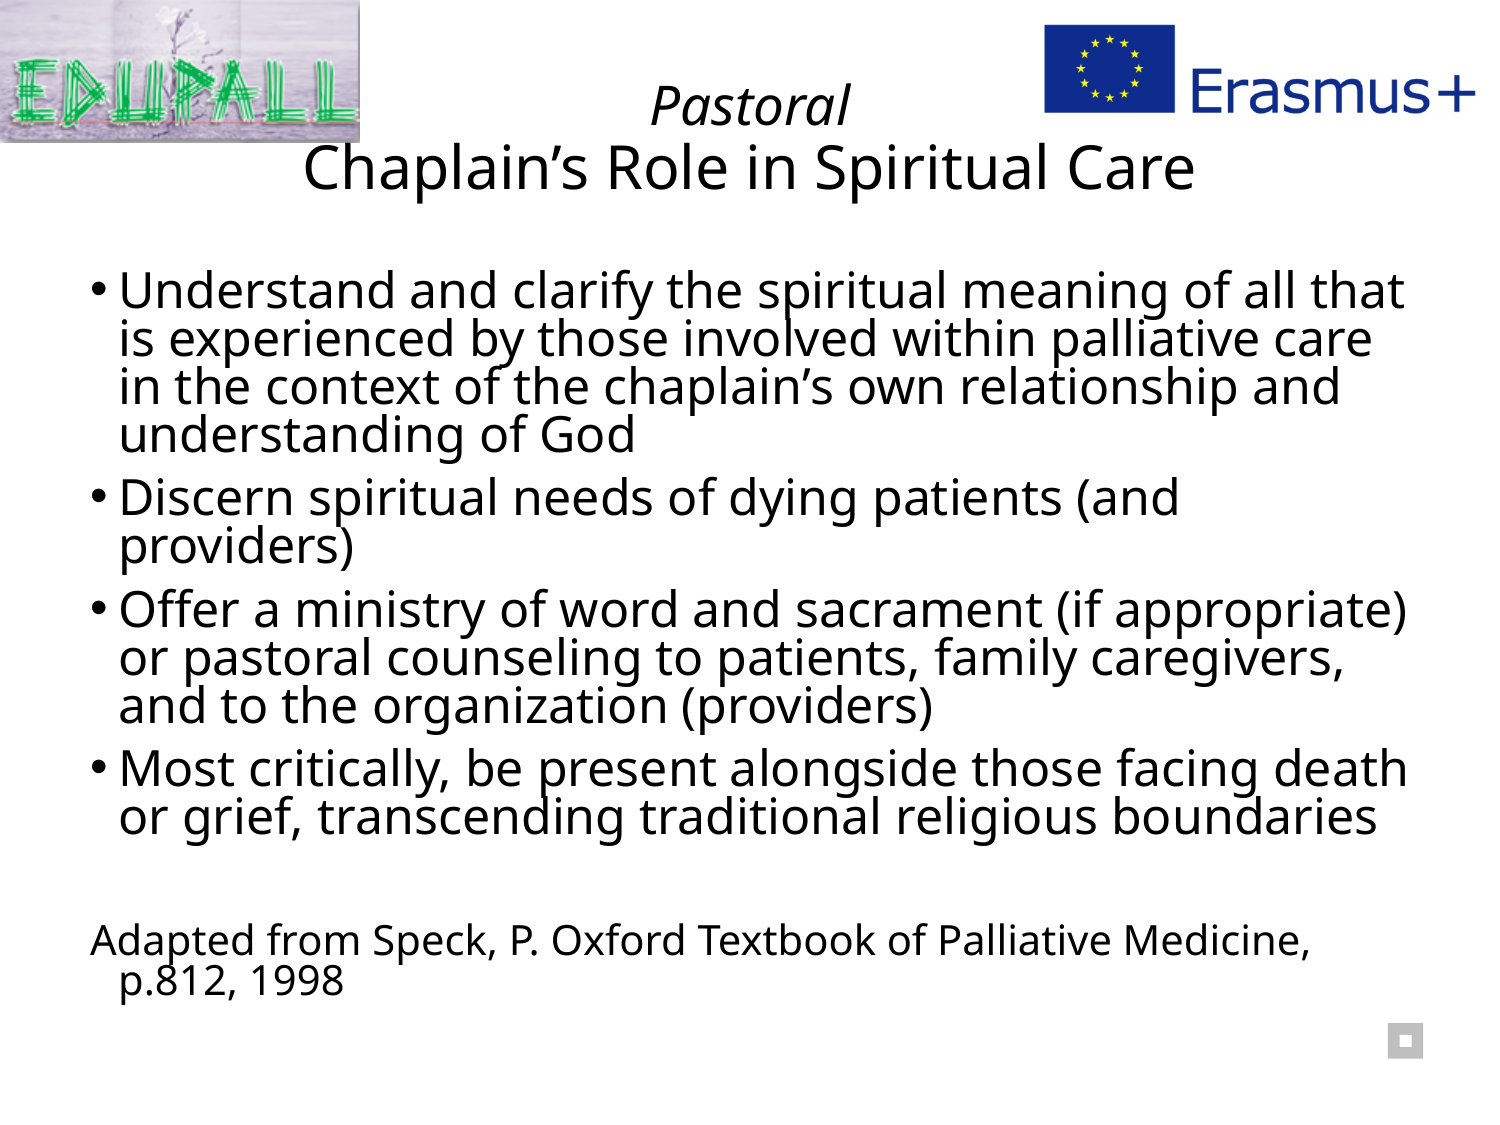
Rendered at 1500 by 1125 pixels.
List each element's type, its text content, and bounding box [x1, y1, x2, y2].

picture [1019, 0, 1500, 138]
list Understand and clarify the spiritual meaning of all that is experienced by those involved within palliative care in the context of the chaplain’s own relationship and understanding of God Discern spiritual needs of dying patients (and providers) Offer a ministry of word and sacrament (if appropriate) or pastoral counseling to patients, family caregivers, and to the organization (providers) Most critically, be present alongside those facing death or grief, transcending traditional religious boundaries Adapted from Speck, P. Oxford Textbook of Palliative Medicine, p.812, 1998 [75, 262, 1438, 1125]
title Pastoral Chaplain’s Role in Spiritual Care [103, 70, 1397, 211]
picture [0, 0, 360, 143]
